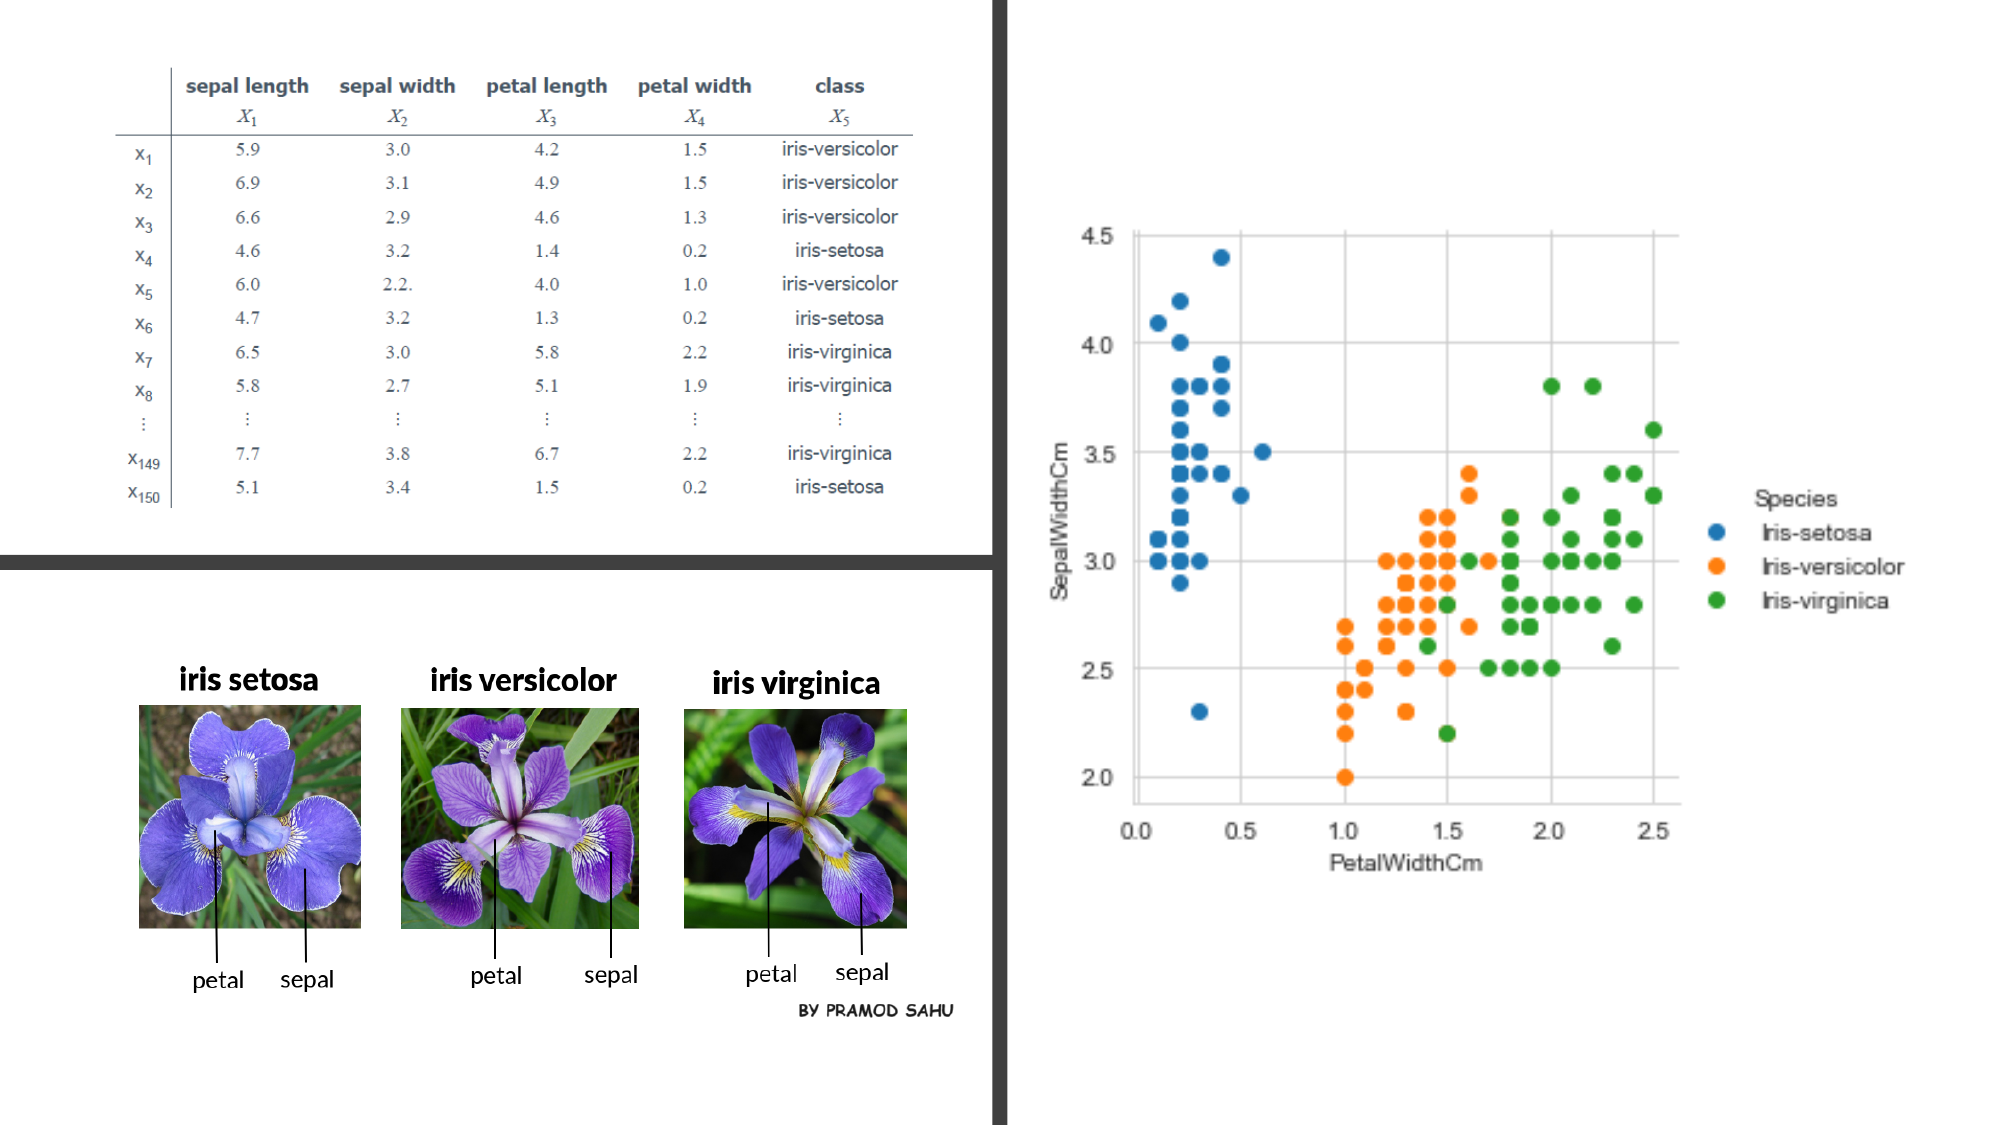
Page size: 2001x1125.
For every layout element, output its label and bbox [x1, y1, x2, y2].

picture [1034, 210, 1926, 891]
text_box [991, 0, 1009, 1125]
picture [74, 622, 966, 1022]
text_box [0, 553, 1006, 571]
picture [103, 52, 937, 530]
